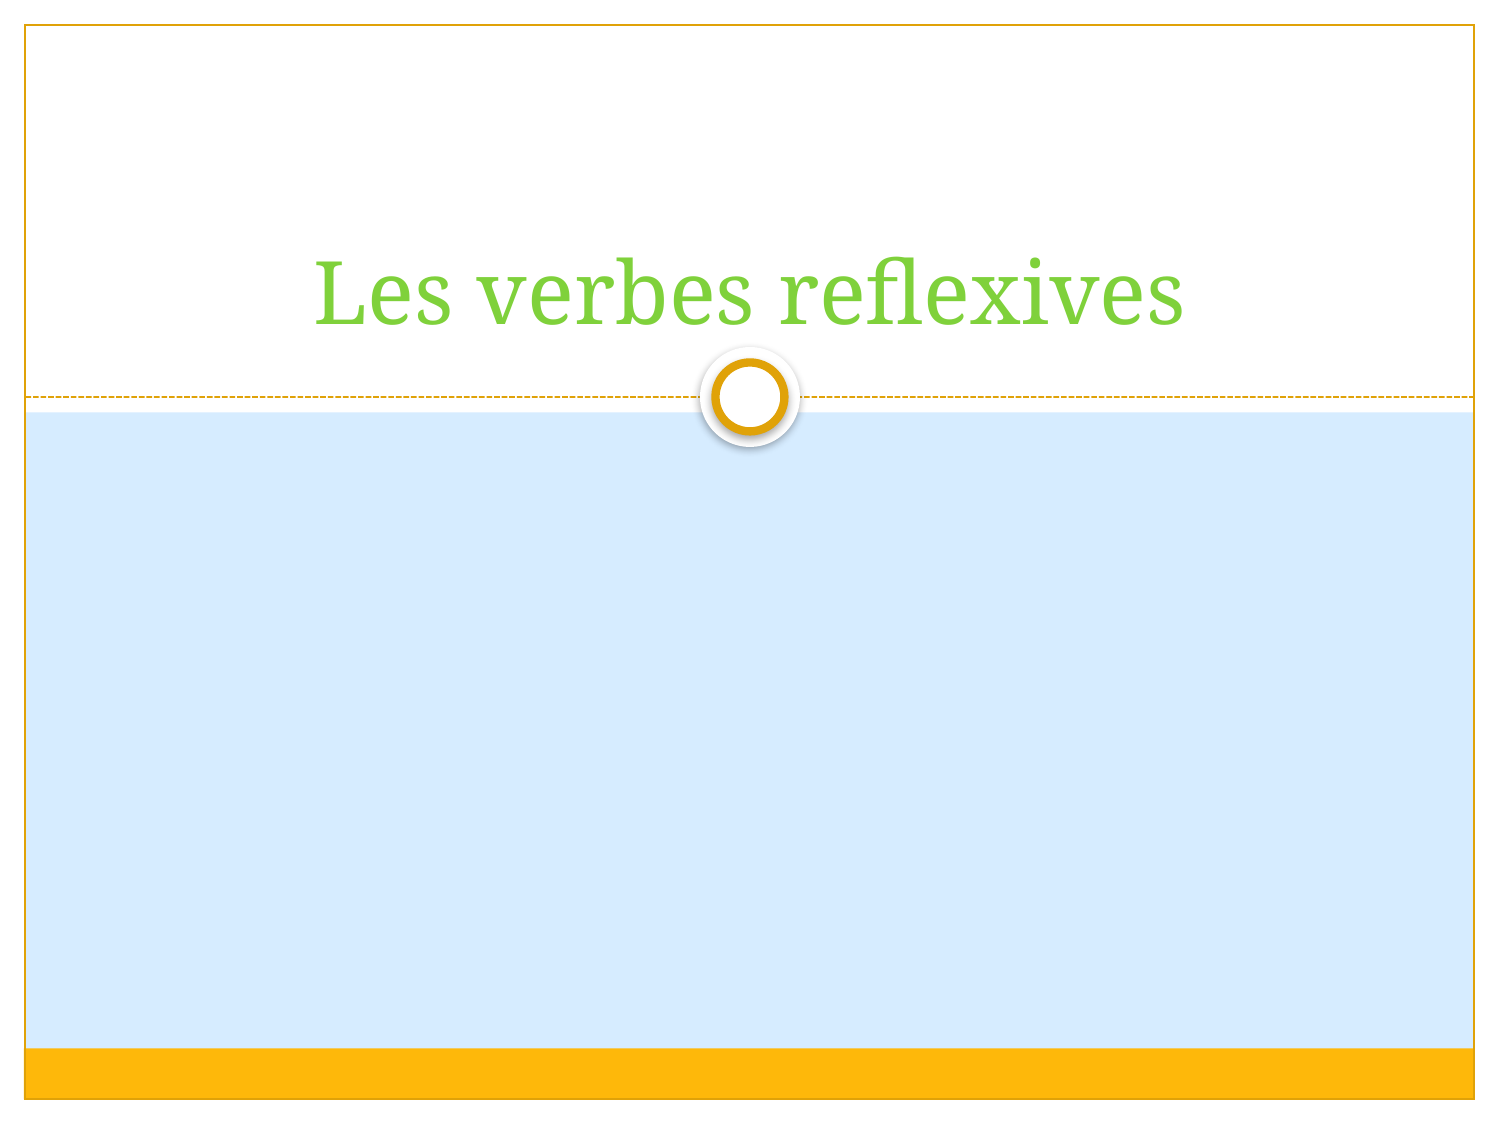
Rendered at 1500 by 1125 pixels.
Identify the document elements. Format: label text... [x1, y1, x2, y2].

title Les verbes reflexives [112, 62, 1388, 350]
